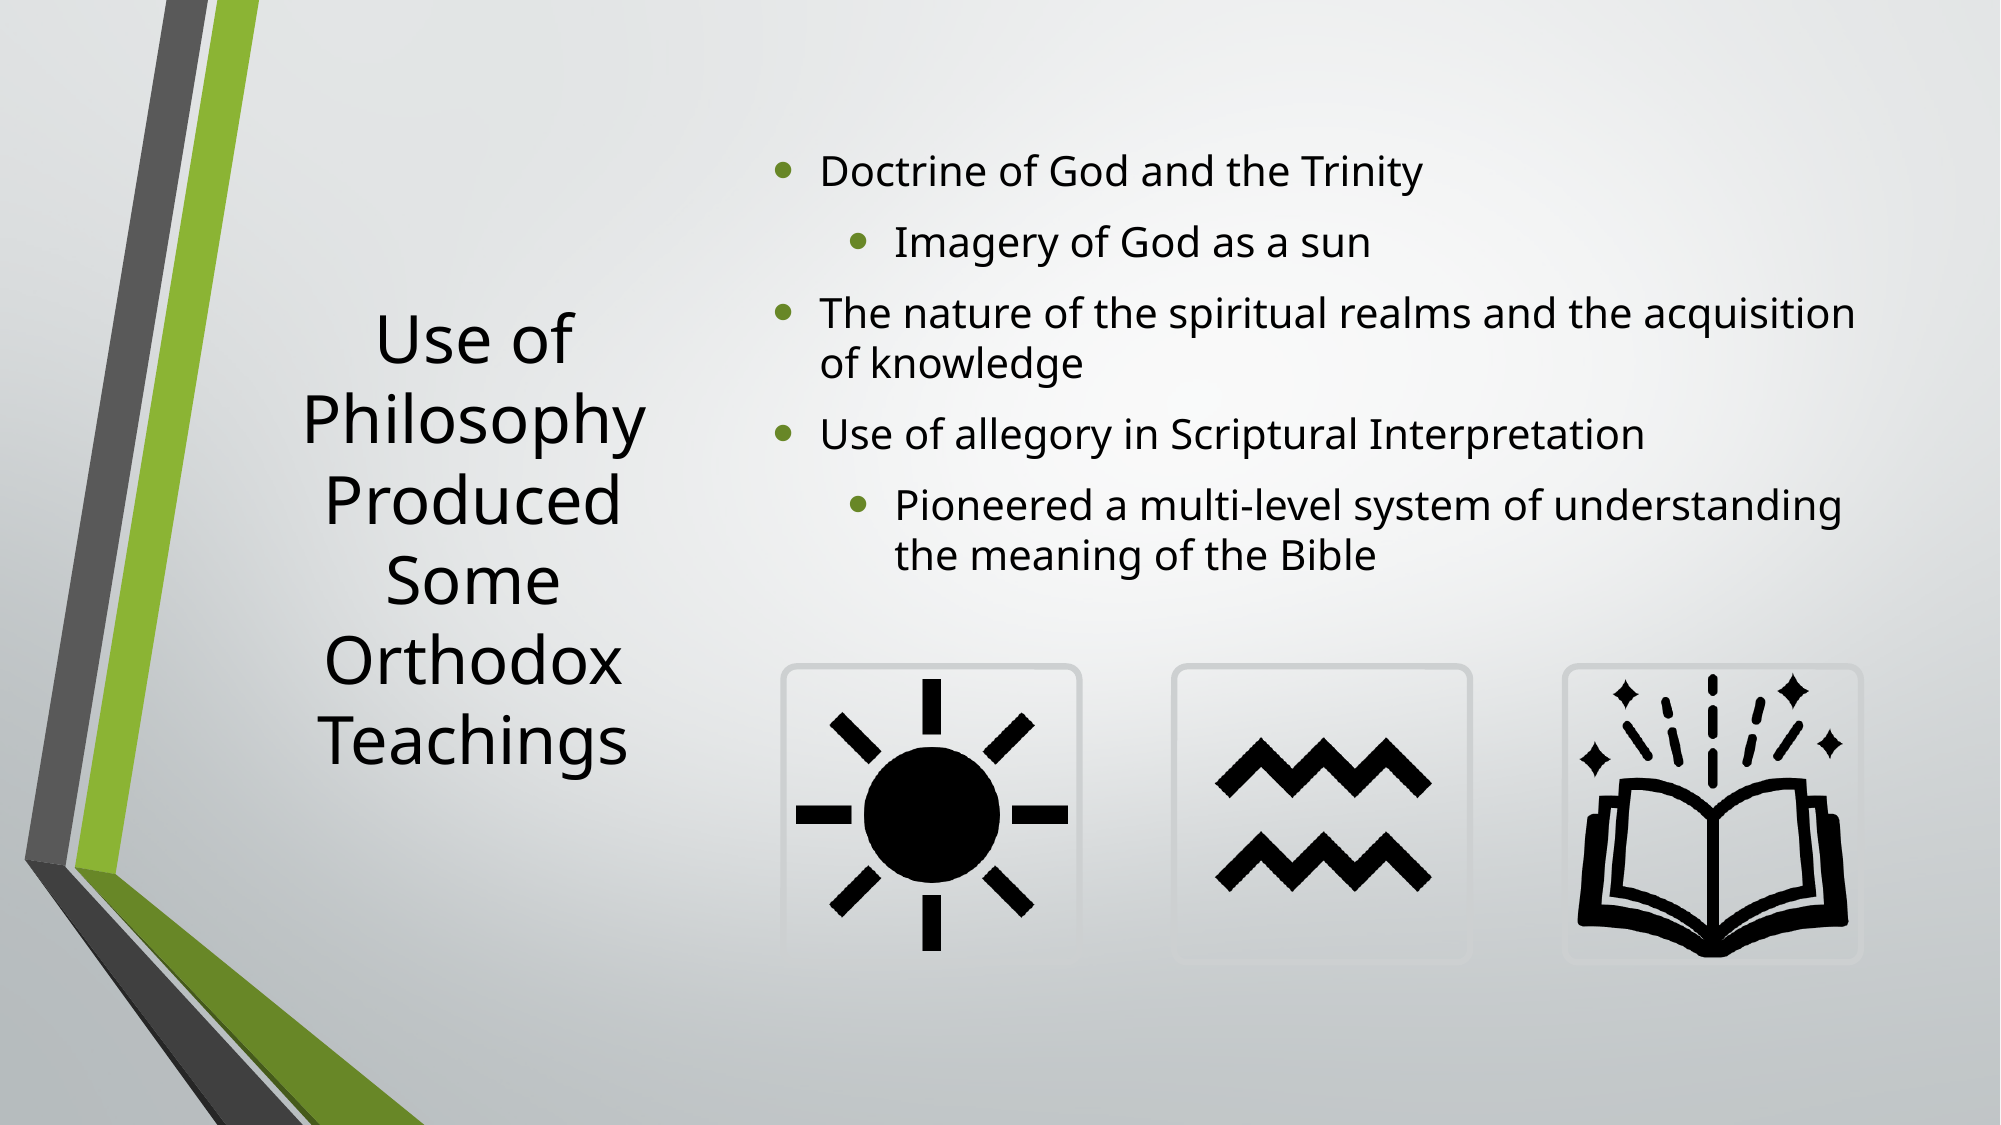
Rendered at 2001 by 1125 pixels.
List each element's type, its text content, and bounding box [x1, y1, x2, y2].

picture [783, 666, 1080, 963]
picture [1173, 666, 1471, 963]
list Doctrine of God and the Trinity Imagery of God as a sun The nature of the spiritual realms and the acquisition of knowledge Use of allegory in Scriptural Interpretation Pioneered a multi-level system of understanding the meaning of the Bible [757, 112, 1887, 611]
picture [1564, 666, 1862, 963]
title Use of Philosophy Produced Some Orthodox Teachings [243, 112, 705, 963]
